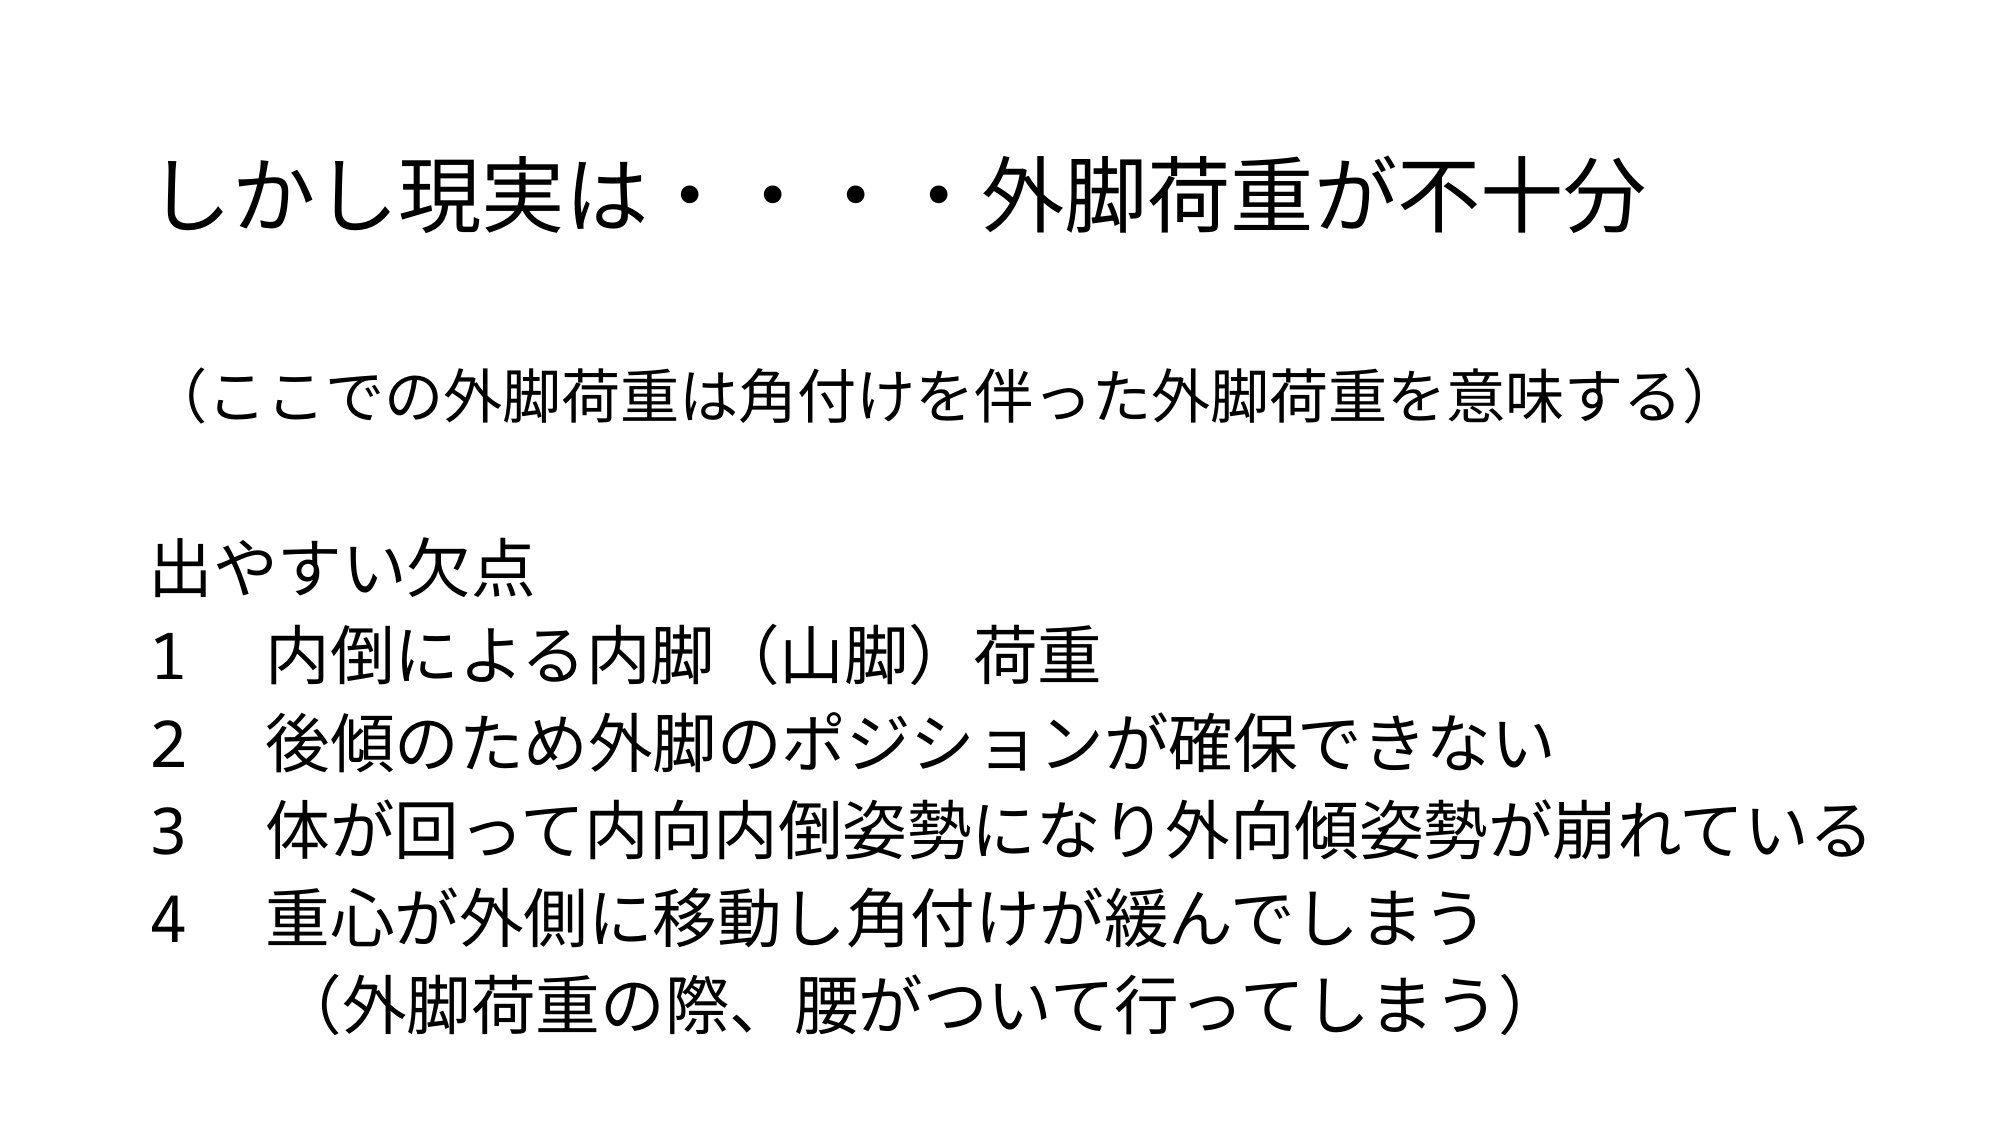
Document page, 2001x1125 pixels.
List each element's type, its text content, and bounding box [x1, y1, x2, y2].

list （ここでの外脚荷重は角付けを伴った外脚荷重を意味する） 出やすい欠点 1 内倒による内脚（山脚）荷重 2 後傾のため外脚のポジションが確保できない 3 体が回って内向内倒姿勢になり外向傾姿勢が崩れている 4 重心が外側に移動し角付けが緩んでしまう （外脚荷重の際、腰がついて行ってしまう） [134, 264, 1891, 1062]
title しかし現実は・・・・外脚荷重が不十分 [134, 89, 1937, 310]
